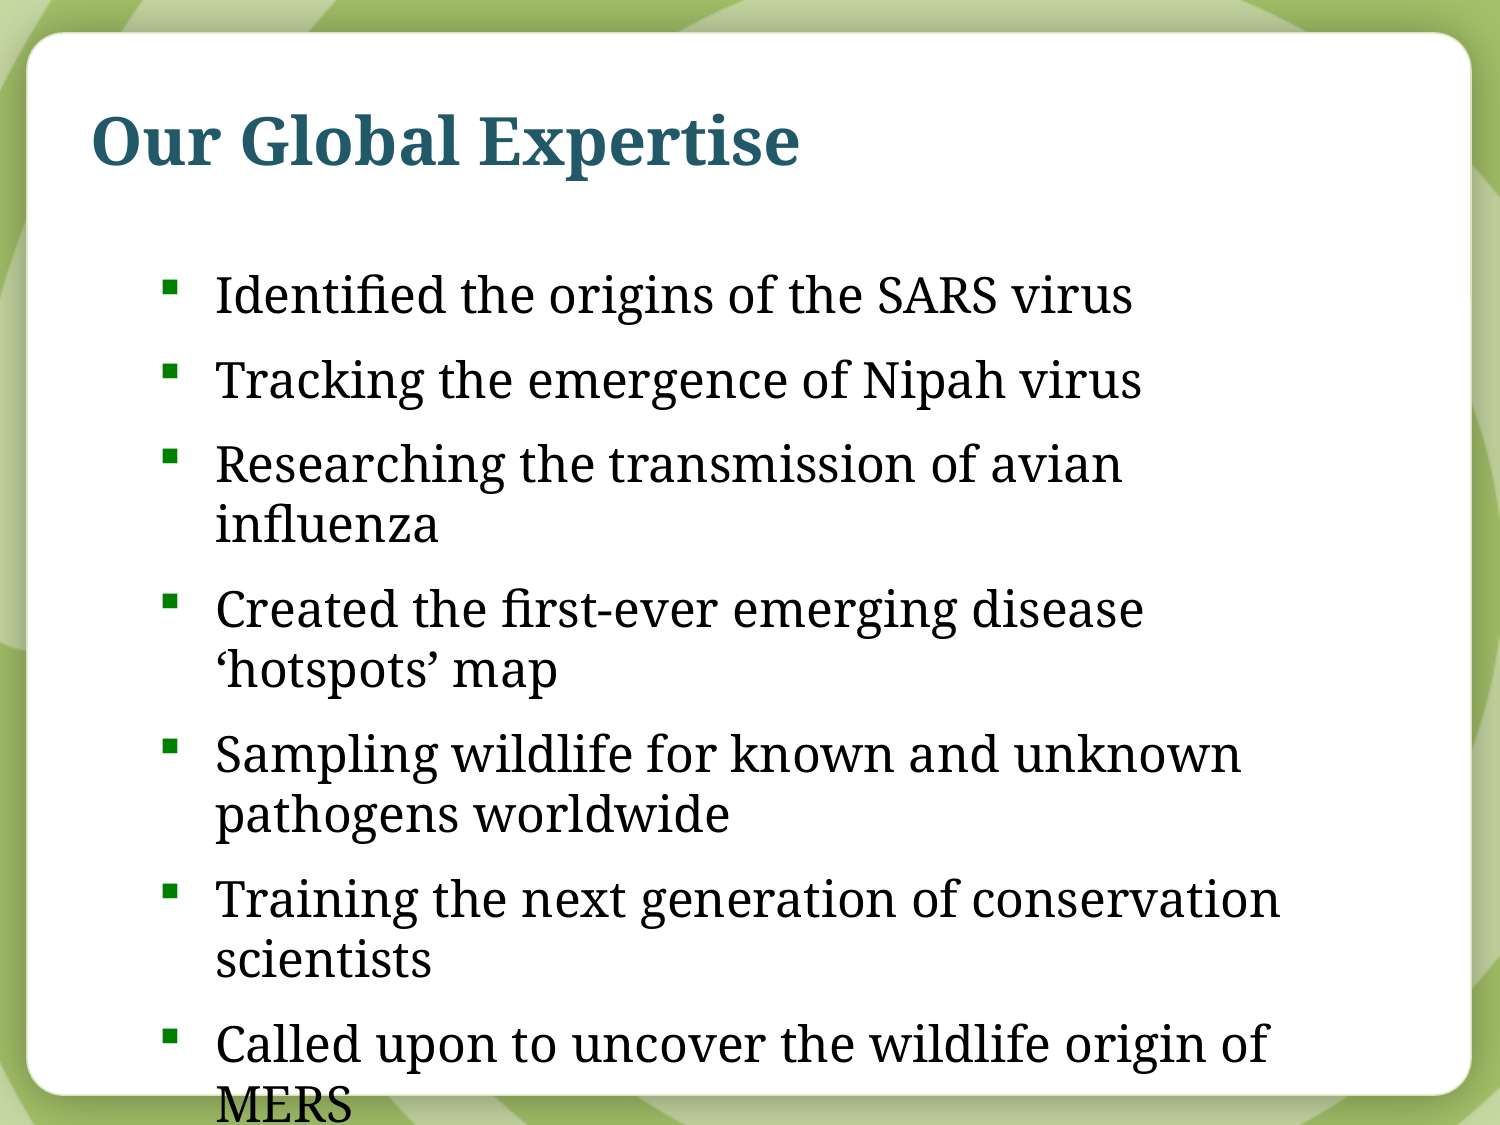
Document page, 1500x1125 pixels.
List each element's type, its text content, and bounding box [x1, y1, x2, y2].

text_box Our Global Expertise [74, 45, 1425, 233]
list Identified the origins of the SARS virus Tracking the emergence of Nipah virus Researching the transmission of avian influenza Created the first-ever emerging disease ‘hotspots’ map Sampling wildlife for known and unknown pathogens worldwide Training the next generation of conservation scientists Called upon to uncover the wildlife origin of MERS [143, 255, 1355, 1070]
